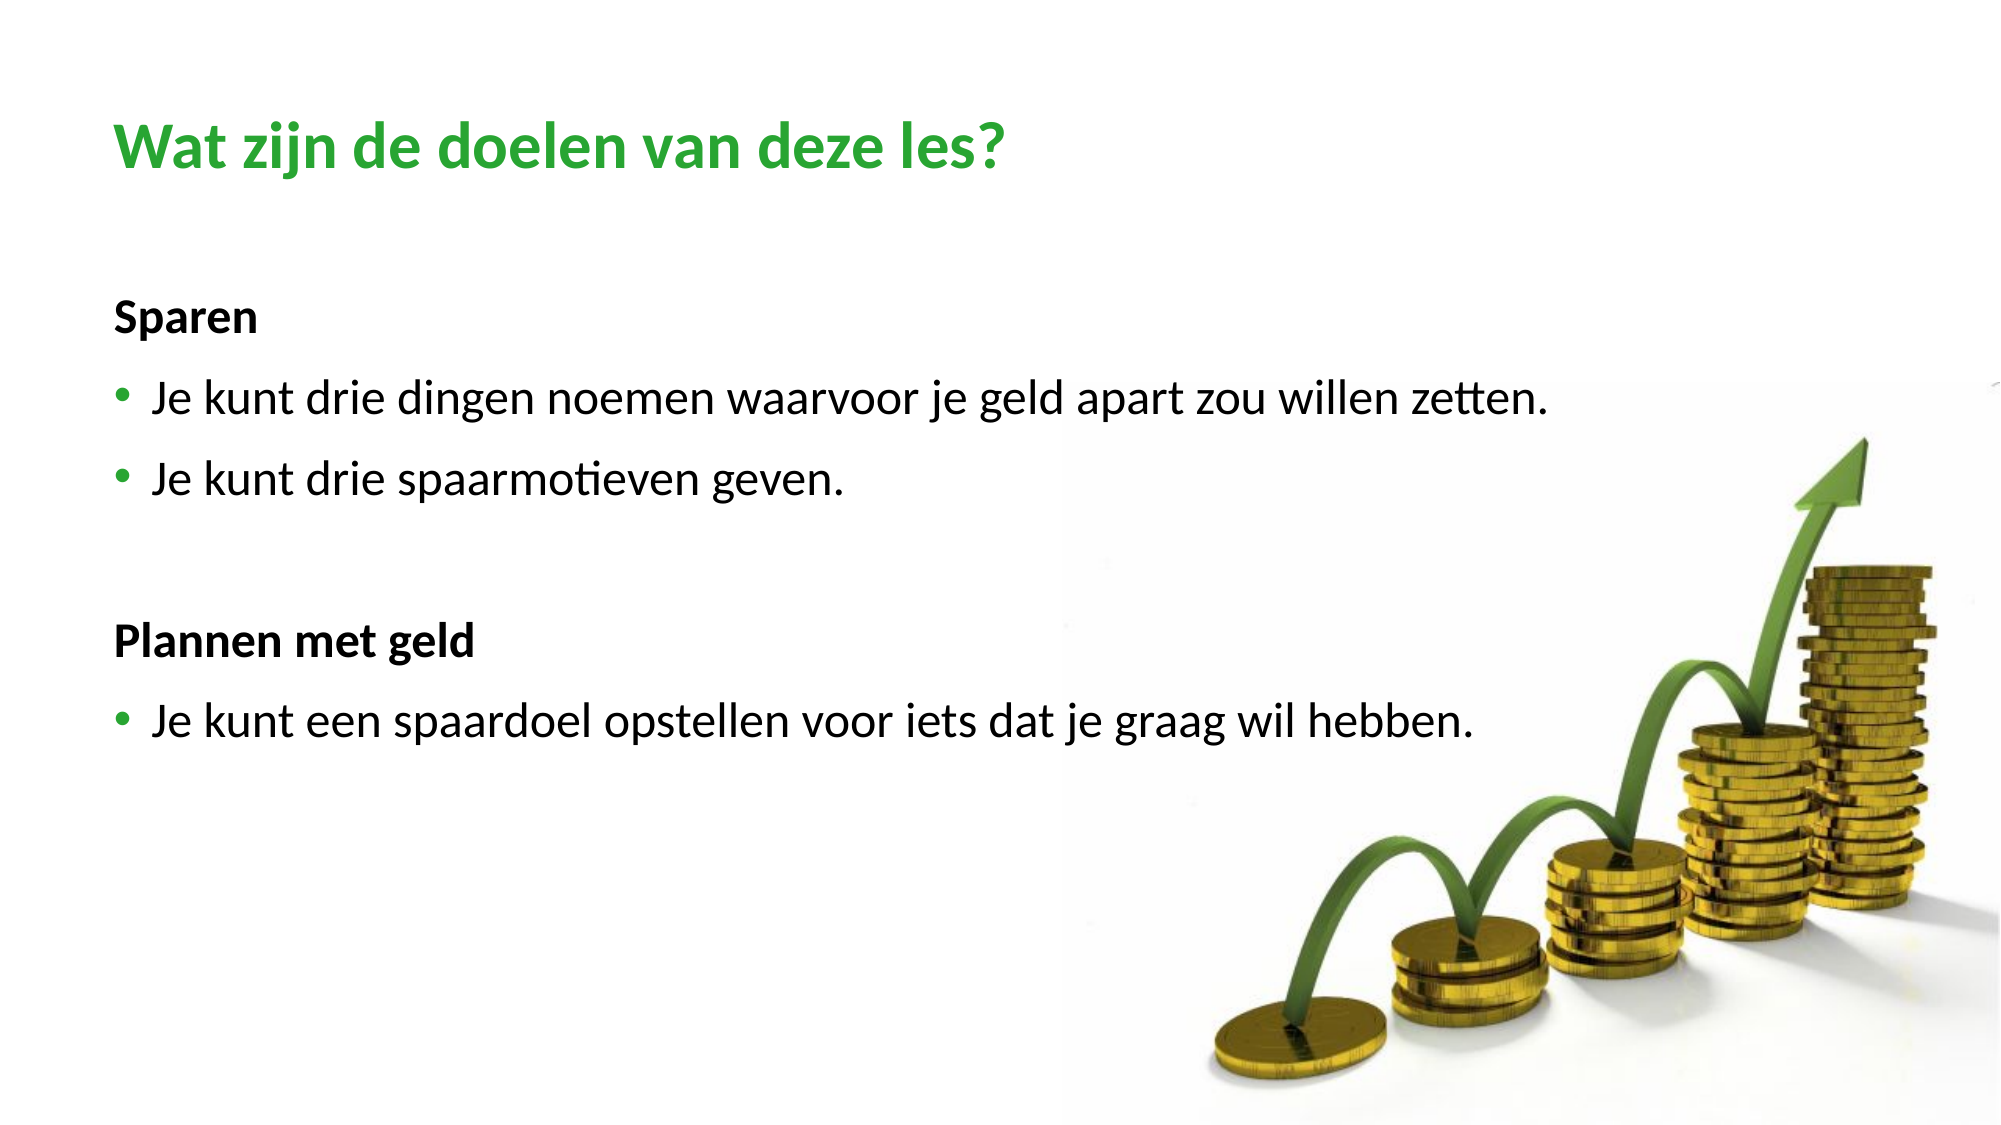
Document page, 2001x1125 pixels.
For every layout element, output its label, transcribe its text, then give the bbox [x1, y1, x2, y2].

picture [1062, 382, 2000, 1125]
list Wat zijn de doelen van deze les? Sparen Je kunt drie dingen noemen waarvoor je geld apart zou willen zetten. Je kunt drie spaarmotieven geven. Plannen met geld Je kunt een spaardoel opstellen voor iets dat je graag wil hebben. [114, 101, 1904, 1049]
